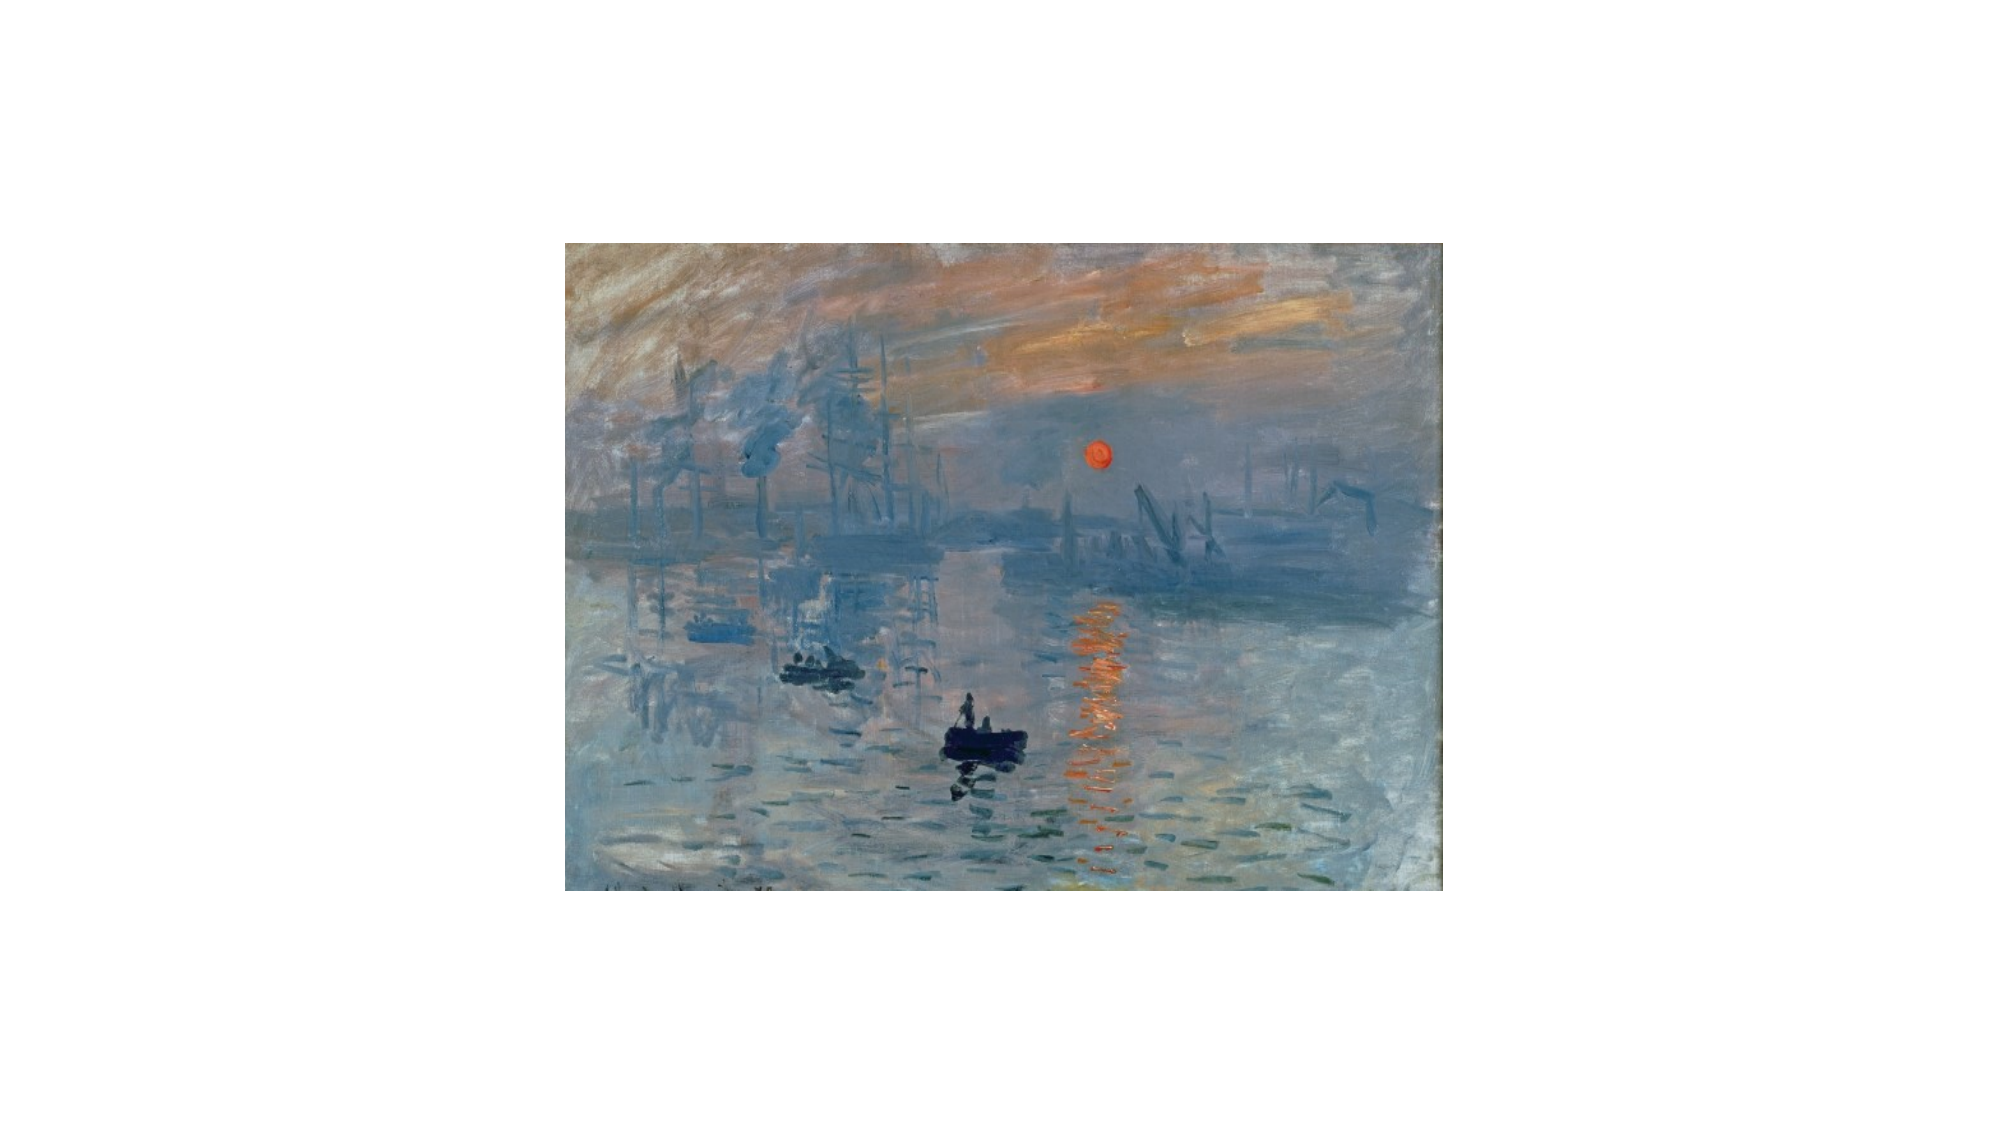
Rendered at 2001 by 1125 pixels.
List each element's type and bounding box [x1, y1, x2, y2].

picture [565, 243, 1443, 891]
